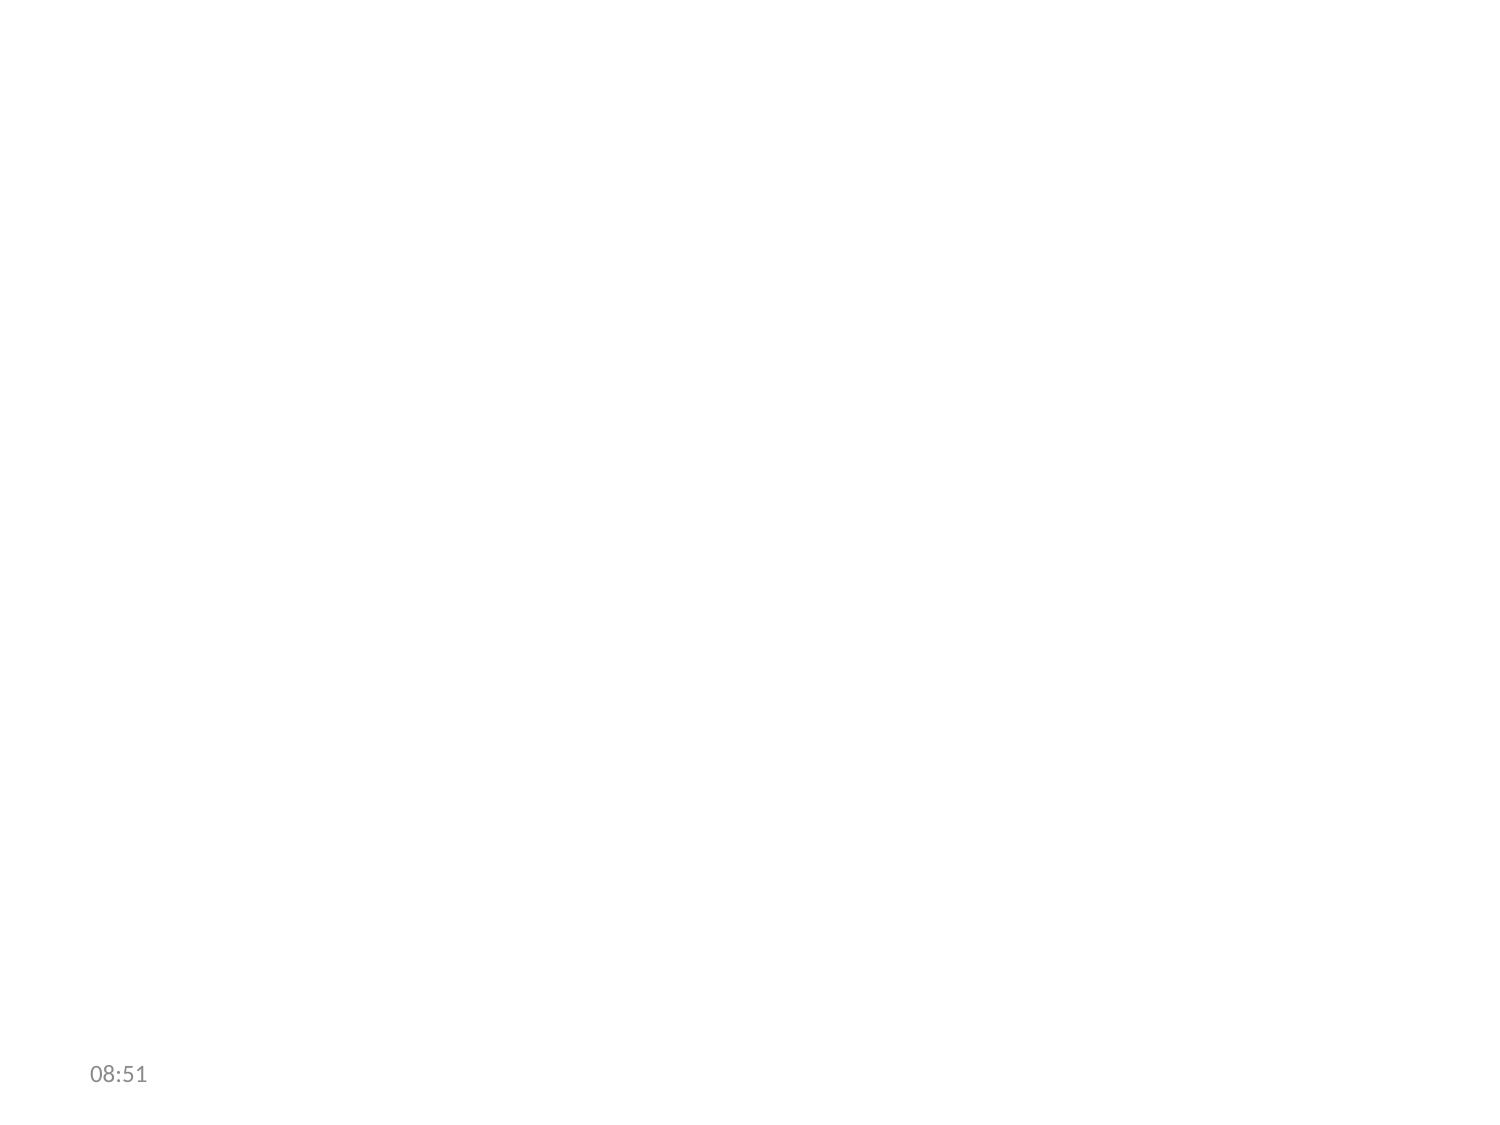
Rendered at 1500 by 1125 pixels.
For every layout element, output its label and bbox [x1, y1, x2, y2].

slide_number [75, 1042, 425, 1103]
